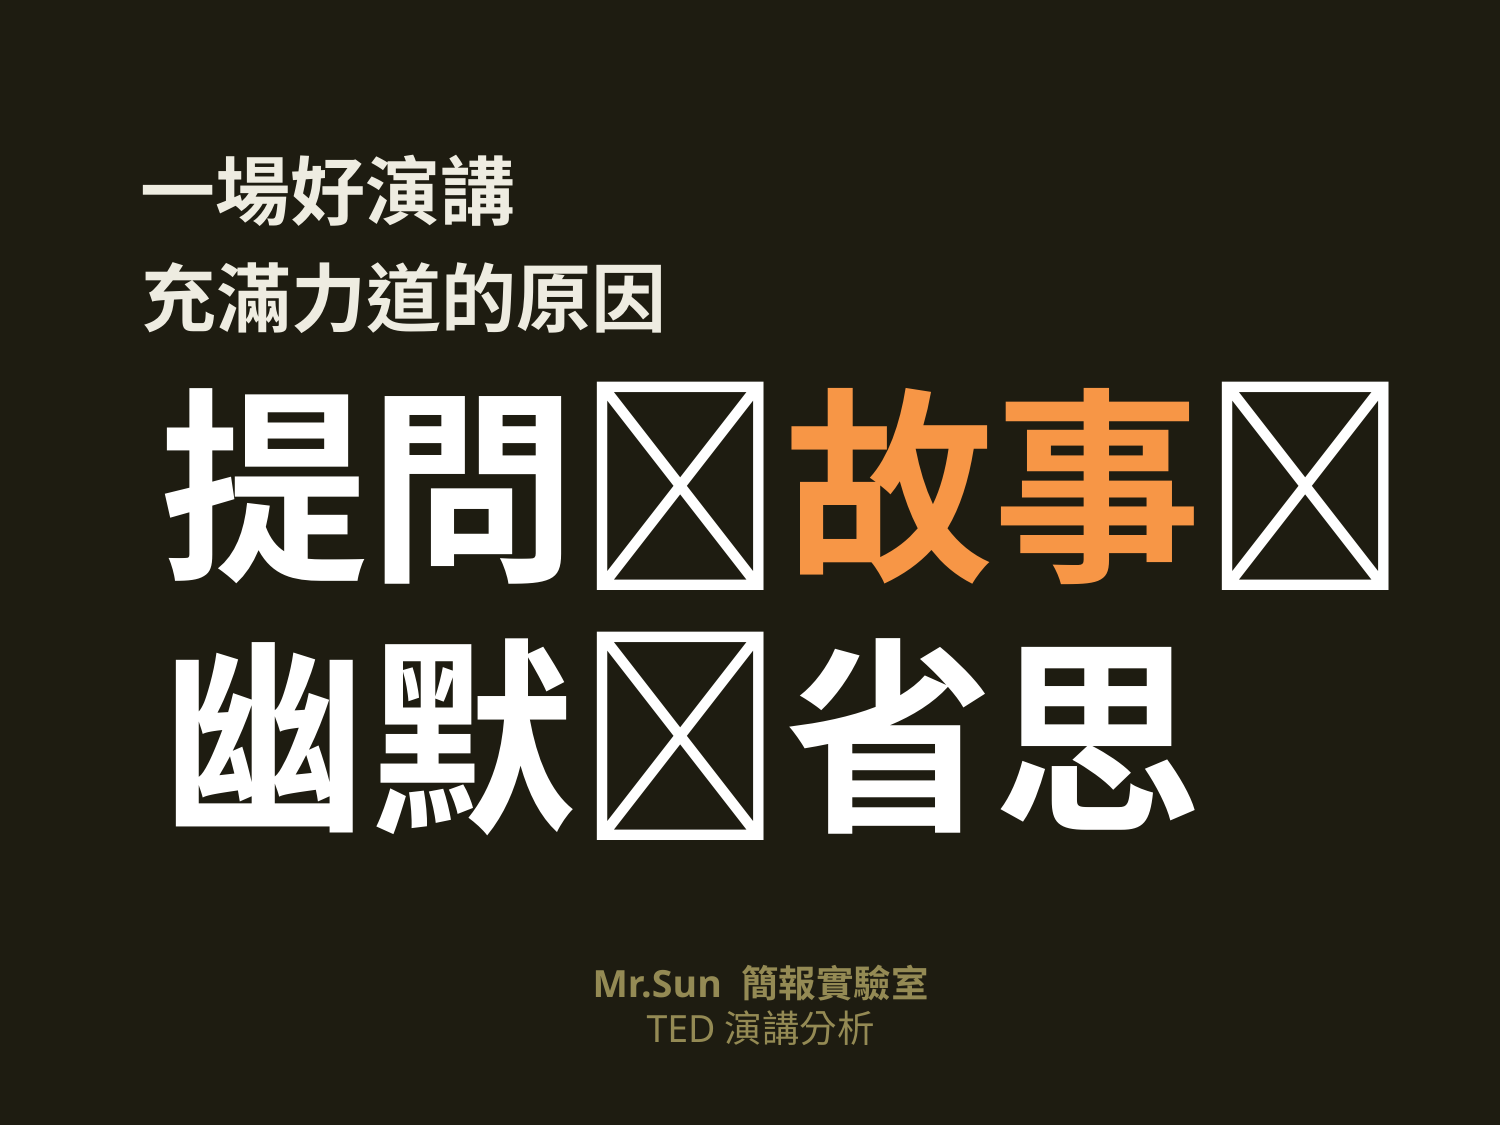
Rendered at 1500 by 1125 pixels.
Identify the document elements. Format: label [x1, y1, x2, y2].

text_box [123, 136, 685, 351]
text_box [0, 10, 1500, 1115]
